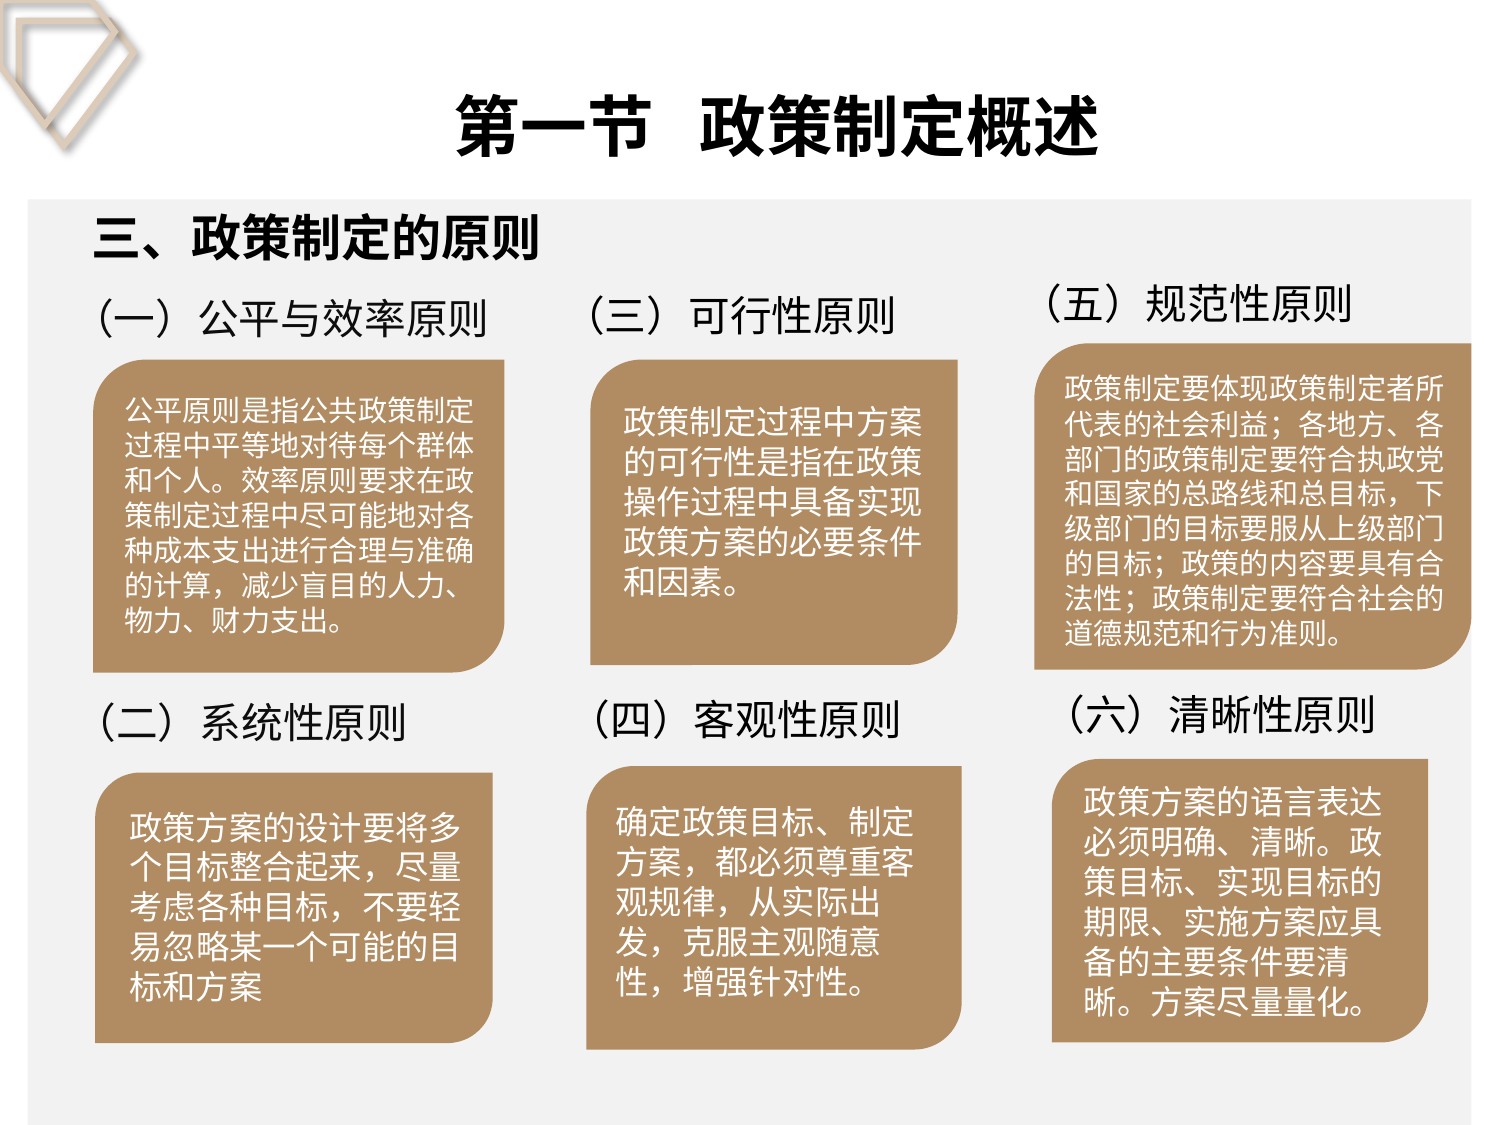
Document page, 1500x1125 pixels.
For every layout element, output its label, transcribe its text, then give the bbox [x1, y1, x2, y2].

text_box （六）清晰性原则 [1028, 681, 1452, 747]
text_box （一）公平与效率原则 [57, 285, 520, 350]
text_box 确定政策目标、制定方案，都必须尊重客观规律，从实际出发，克服主观随意性，增强针对性。 [601, 793, 947, 1009]
text_box [1033, 342, 1473, 671]
text_box [589, 358, 959, 667]
text_box 政策制定要体现政策制定者所代表的社会利益；各地方、各部门的政策制定要符合执政党和国家的总路线和总目标，下级部门的目标要服从上级部门的目标；政策的内容要具有合法性；政策制定要符合社会的道德规范和行为准则。 [1049, 363, 1473, 658]
text_box [0, 0, 117, 127]
text_box 政策制定过程中方案的可行性是指在政策操作过程中具备实现政策方案的必要条件和因素。 [608, 394, 946, 609]
text_box （五）规范性原则 [1005, 270, 1385, 336]
text_box 第一节 政策制定概述 [128, 87, 1426, 228]
text_box 政策方案的设计要将多个目标整合起来，尽量考虑各种目标，不要轻易忽略某一个可能的目标和方案 [114, 799, 486, 1014]
text_box [92, 358, 506, 674]
text_box [1050, 757, 1430, 1044]
text_box （四）客观性原则 [553, 686, 936, 752]
text_box （二）系统性原则 [59, 689, 516, 755]
text_box [94, 771, 494, 1045]
text_box 公平原则是指公共政策制定过程中平等地对待每个群体和个人。效率原则要求在政策制定过程中尽可能地对各种成本支出进行合理与准确的计算，减少盲目的人力、物力、财力支出。 [109, 384, 507, 645]
text_box 政策方案的语言表达必须明确、清晰。政策目标、实现目标的期限、实施方案应具备的主要条件要清晰。方案尽量量化。 [1069, 773, 1426, 1029]
text_box [585, 765, 963, 1051]
text_box [26, 198, 1472, 1125]
text_box （三）可行性原则 [548, 281, 936, 347]
text_box 三、政策制定的原则 [76, 199, 609, 275]
